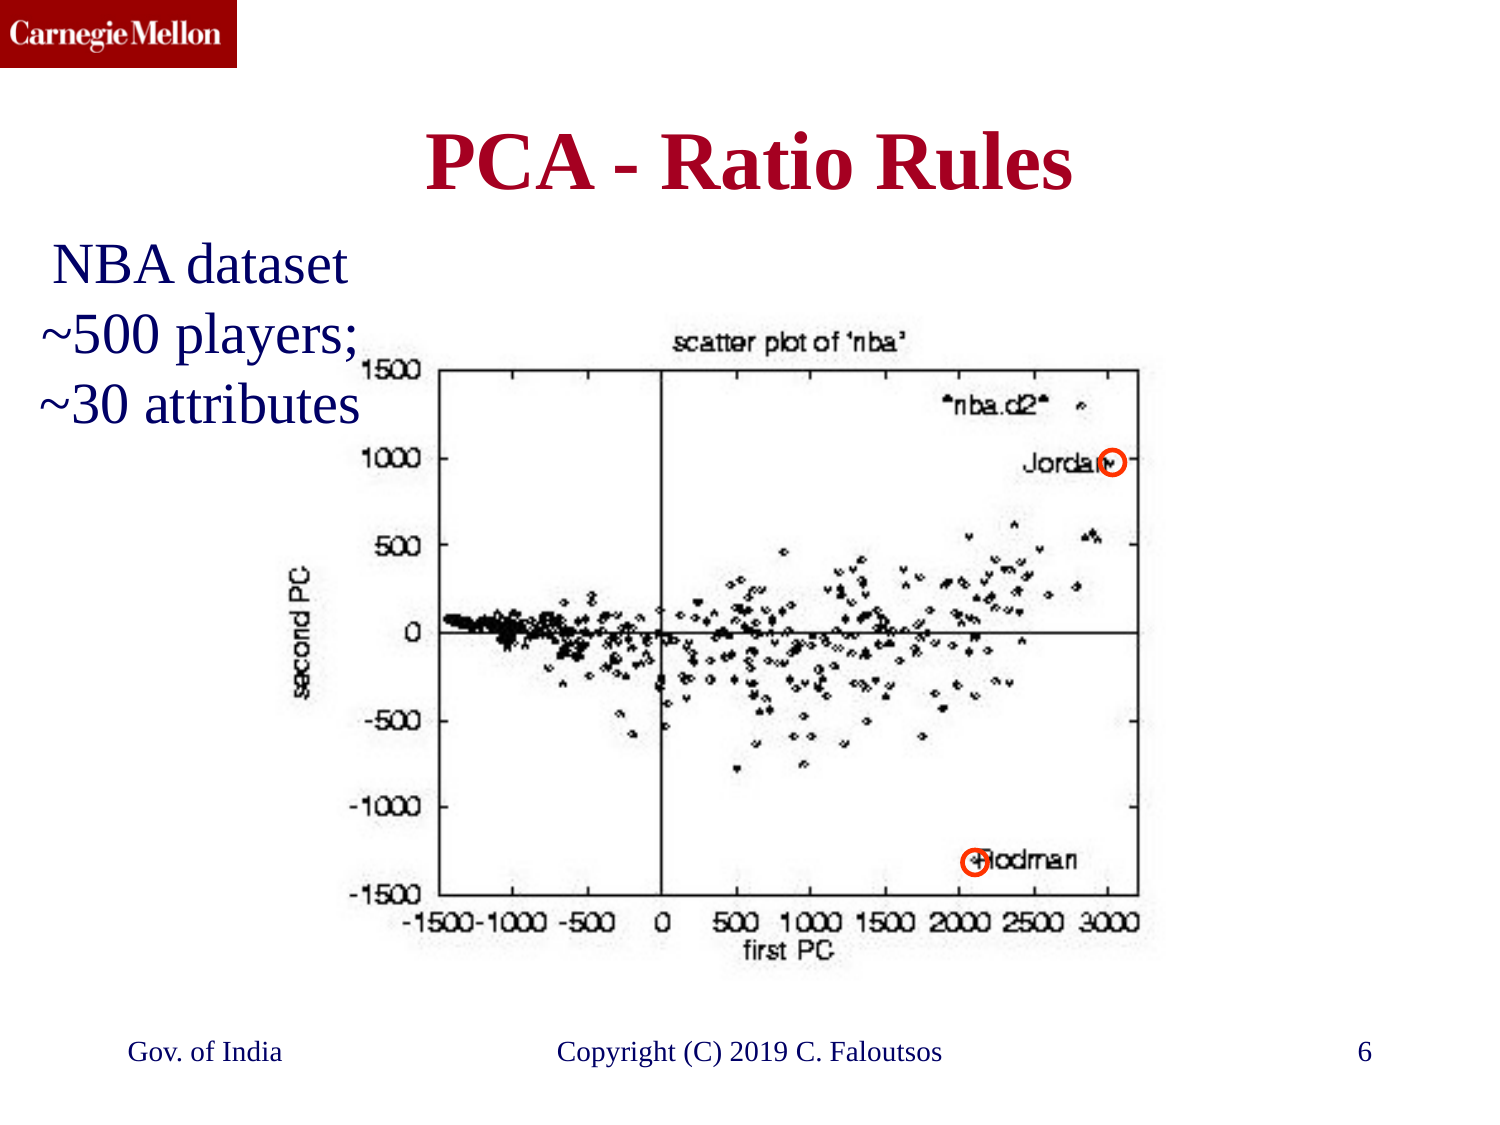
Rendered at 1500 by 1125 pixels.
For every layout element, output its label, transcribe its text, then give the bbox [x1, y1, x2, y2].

title PCA - Ratio Rules [112, 99, 1388, 213]
slide_number Gov. of India [112, 1024, 426, 1101]
footer Copyright (C) 2019 C. Faloutsos [512, 1024, 988, 1101]
picture [0, 0, 237, 68]
text_box NBA dataset ~500 players; ~30 attributes [24, 217, 377, 443]
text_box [237, 274, 1236, 1001]
slide_number 6 [1074, 1024, 1388, 1101]
